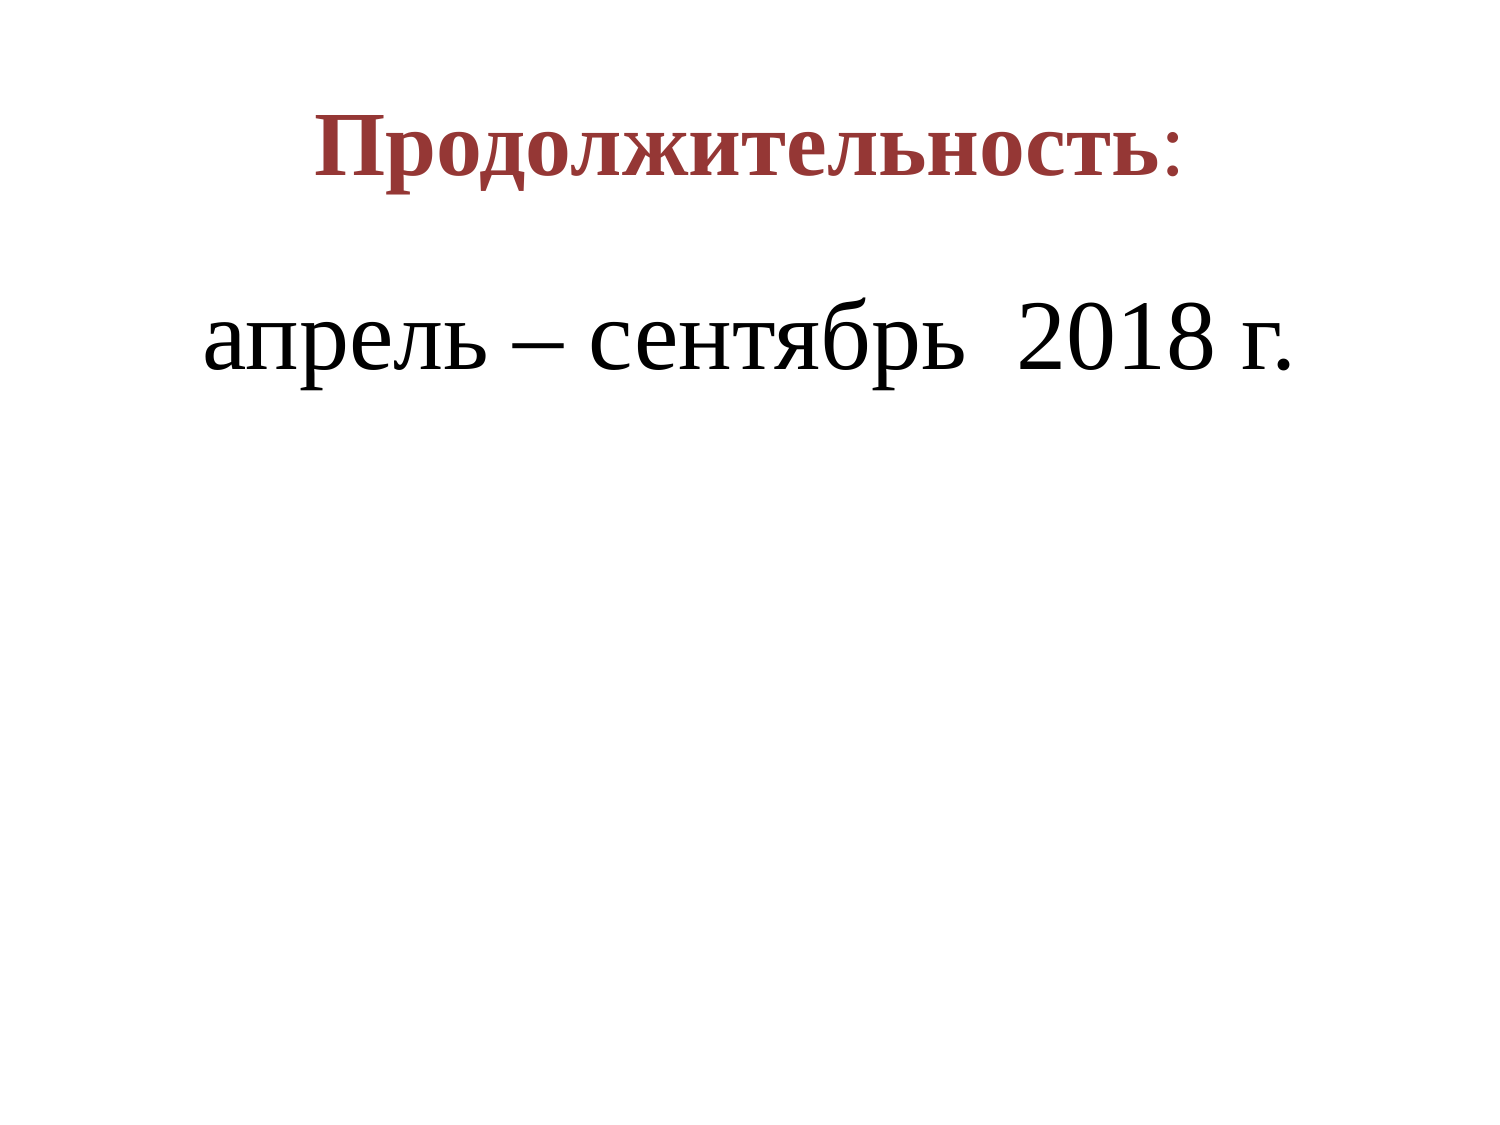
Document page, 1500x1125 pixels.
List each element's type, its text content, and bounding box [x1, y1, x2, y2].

list апрель – сентябрь 2018 г. [75, 262, 1425, 1005]
title Продолжительность: [75, 45, 1425, 233]
